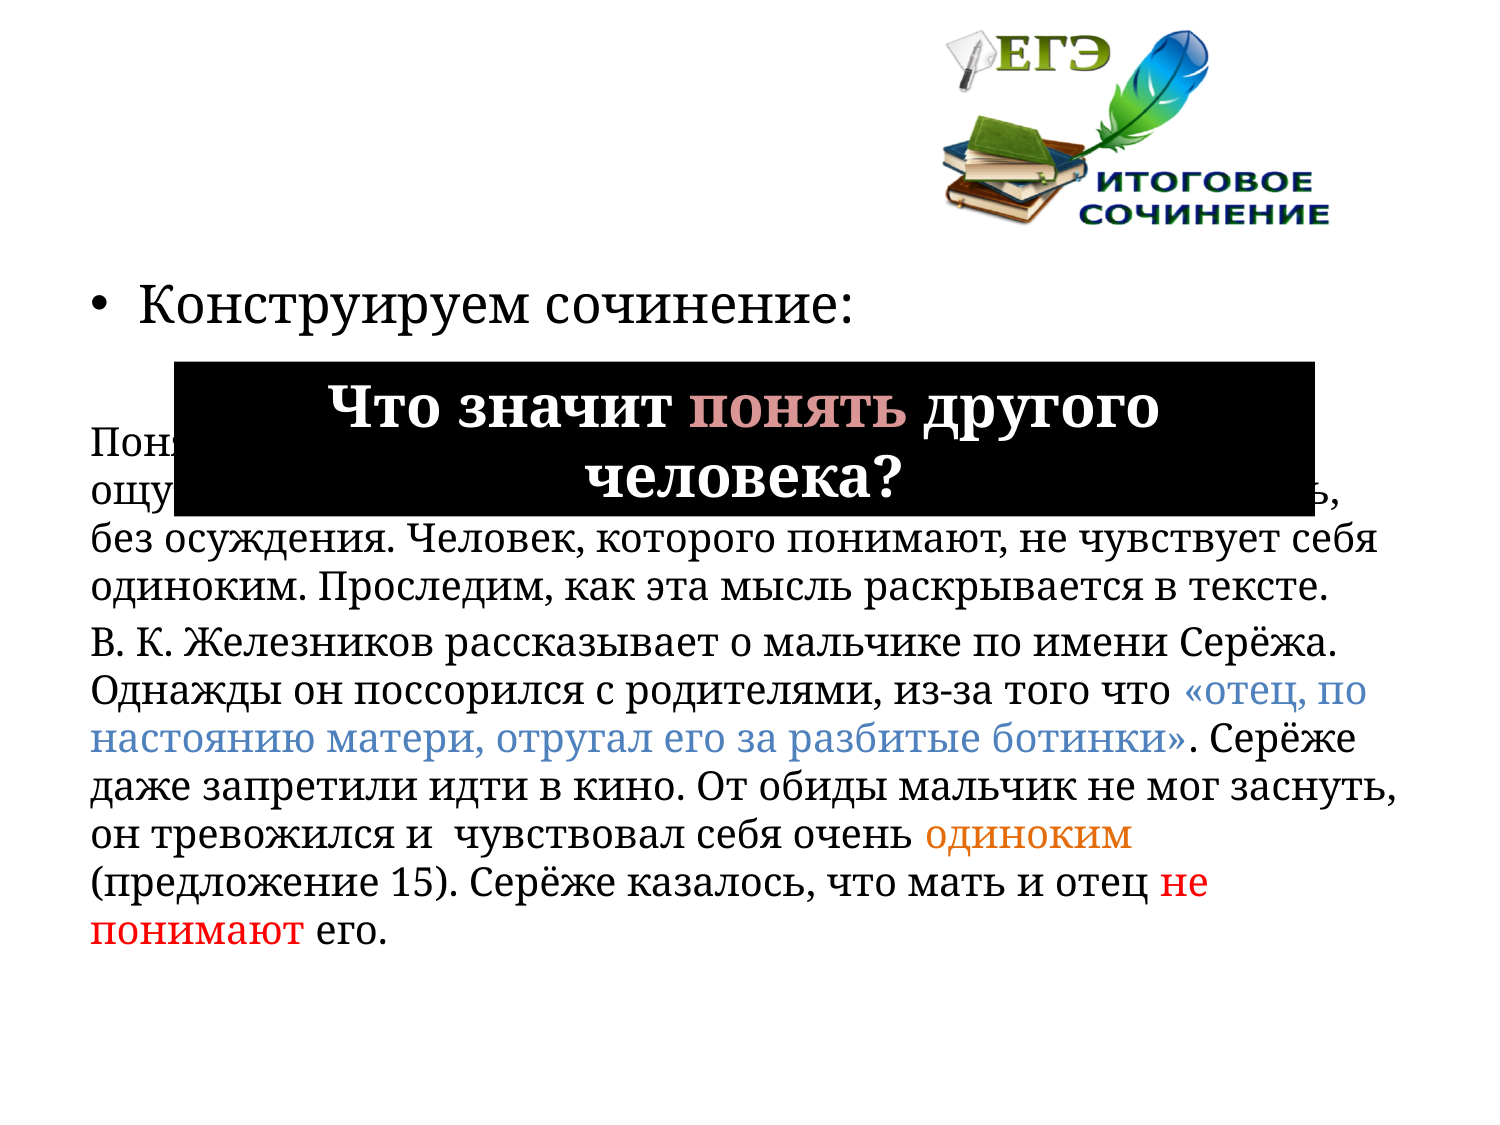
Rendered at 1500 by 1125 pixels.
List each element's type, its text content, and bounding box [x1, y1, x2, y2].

picture [879, 18, 1424, 244]
list Конструируем сочинение: Понять другого человека – значит разделить его чувства, ощутить себя на его месте, принять его таким, какой он есть, без осуждения. Человек, которого понимают, не чувствует себя одиноким. Проследим, как эта мысль раскрывается в тексте. В. К. Железников рассказывает о мальчике по имени Серёжа. Однажды он поссорился с родителями, из-за того что «отец, по настоянию матери, отругал его за разбитые ботинки». Серёже даже запретили идти в кино. От обиды мальчик не мог заснуть, он тревожился и чувствовал себя очень одиноким (предложение 15). Серёже казалось, что мать и отец не понимают его. [75, 262, 1425, 1005]
text_box Что значит понять другого человека? [174, 361, 1315, 517]
